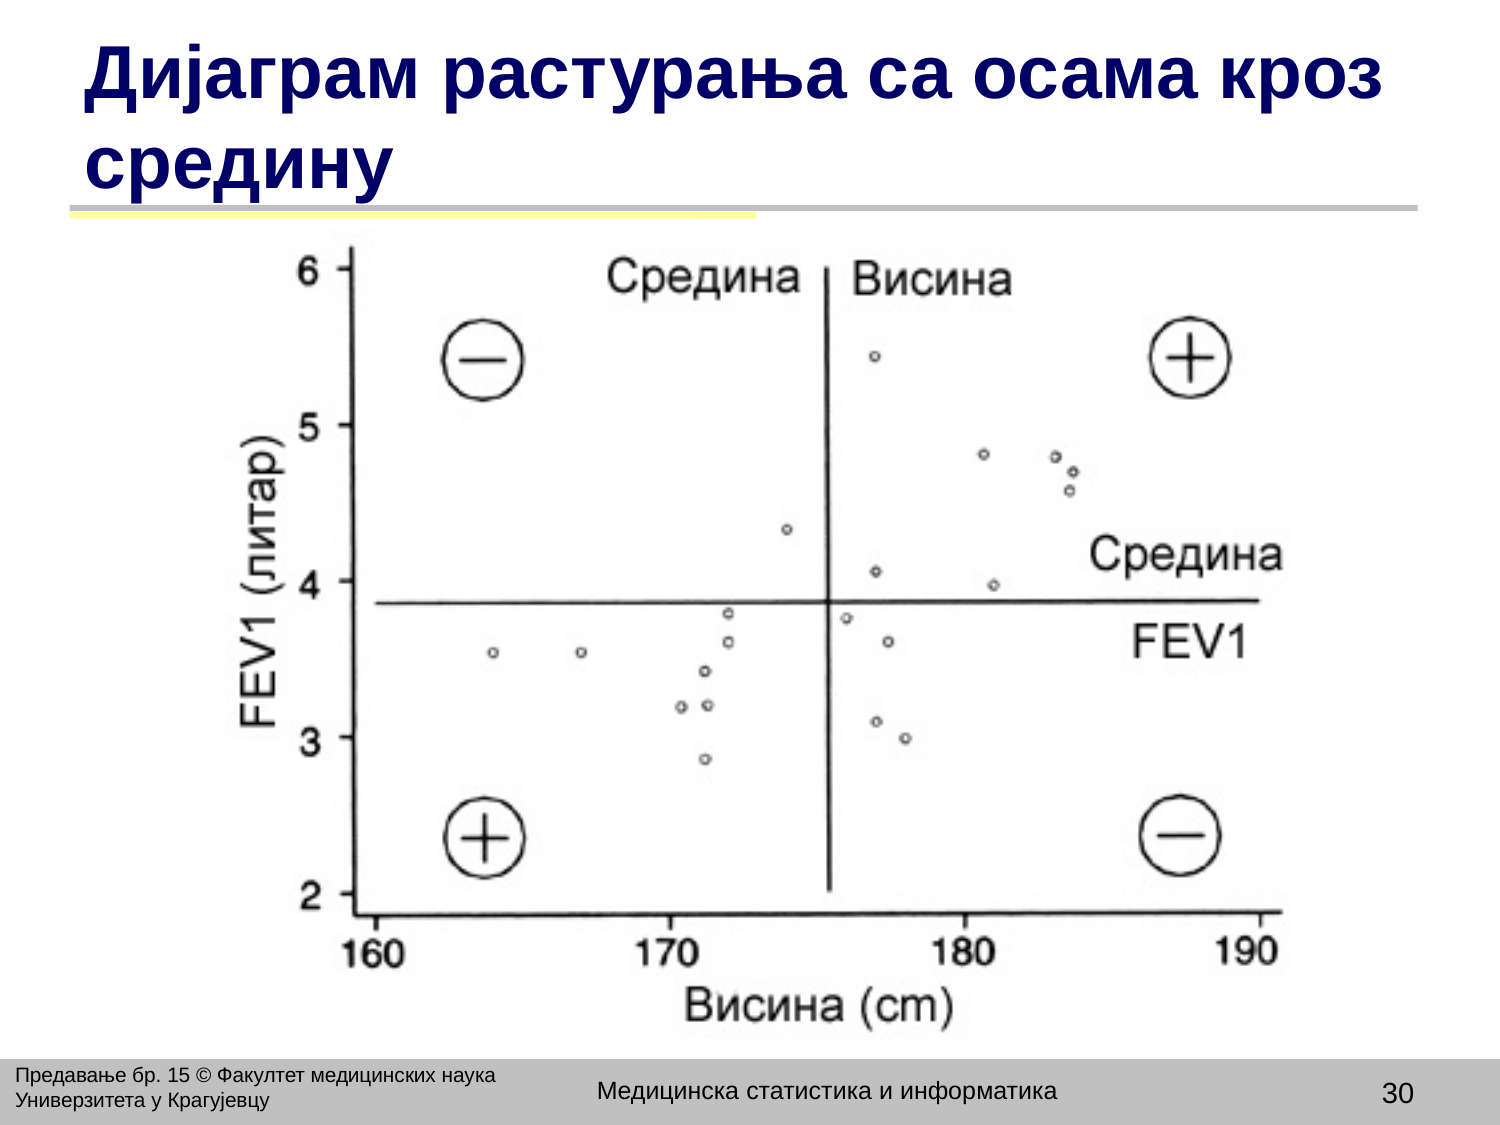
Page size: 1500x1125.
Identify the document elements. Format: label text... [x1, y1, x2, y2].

picture [224, 228, 1306, 1054]
footer Медицинска статистика и информатика [512, 1066, 1144, 1125]
slide_number 30 [1164, 1066, 1430, 1125]
title Дијаграм растурања са осама кроз средину [69, 19, 1426, 208]
slide_number Предавање бр. 15 © Факултет медицинских наука Универзитета у Крагујевцу [0, 1053, 616, 1108]
